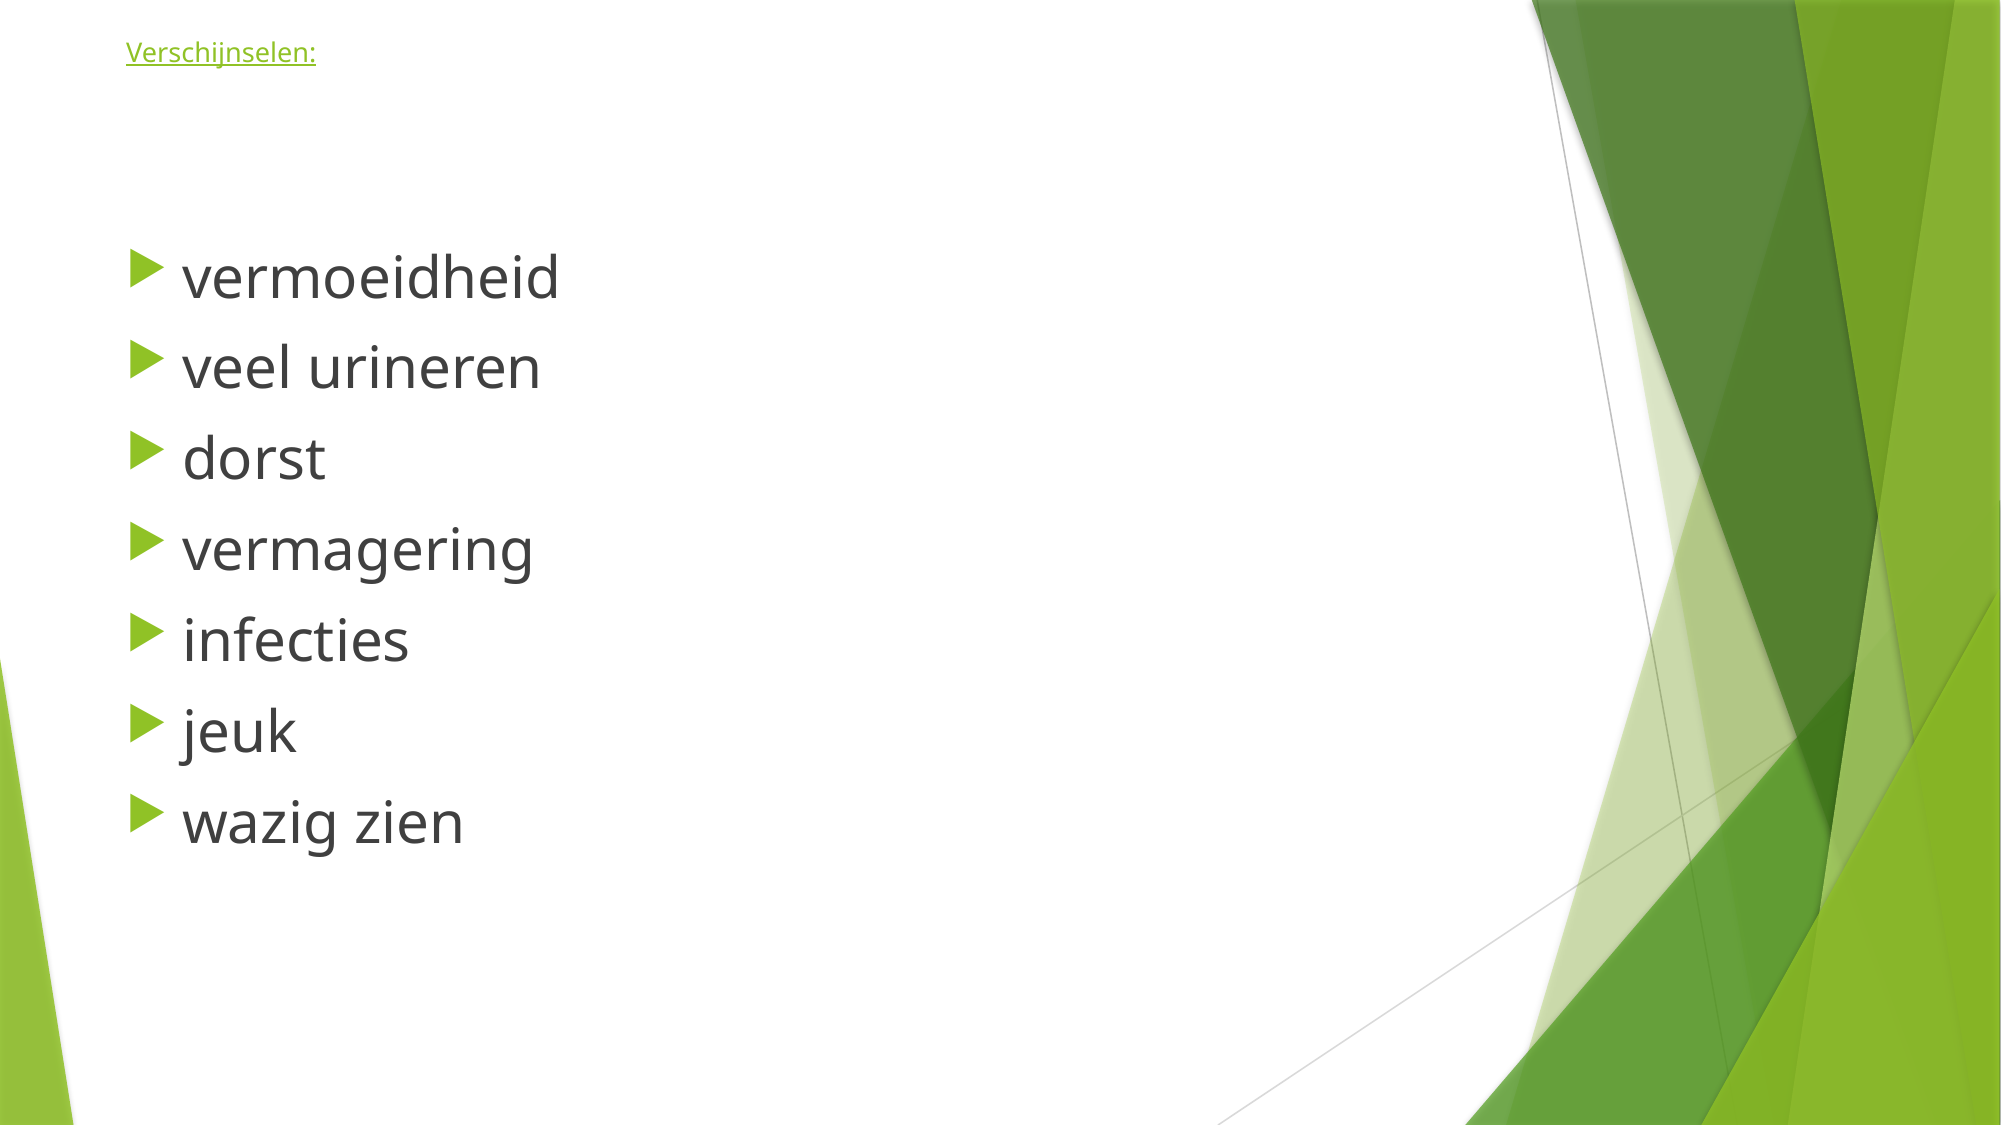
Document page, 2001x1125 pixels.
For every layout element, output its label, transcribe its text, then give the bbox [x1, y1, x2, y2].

list vermoeidheid veel urineren dorst vermagering infecties jeuk wazig zien [111, 141, 1522, 992]
title Verschijnselen: [111, 27, 1522, 141]
